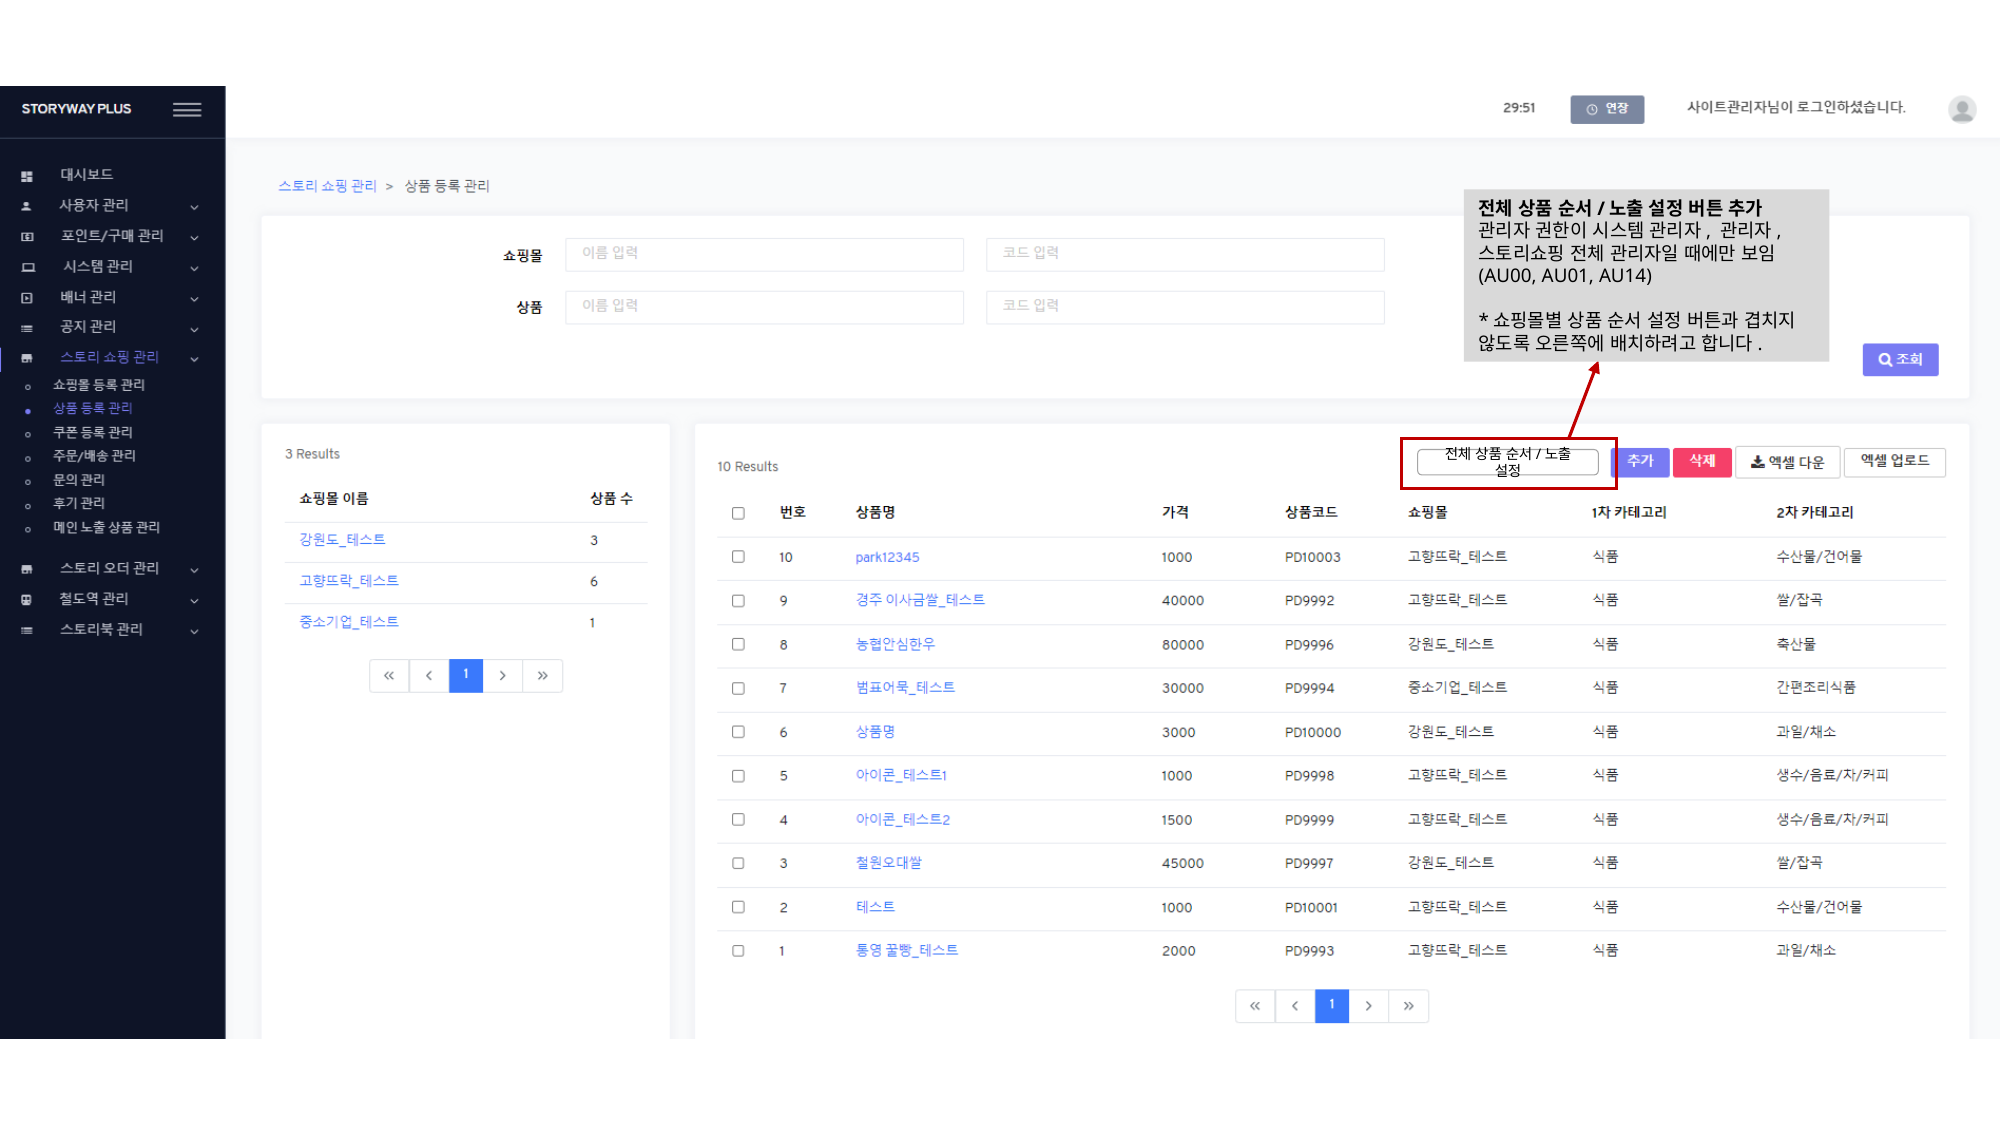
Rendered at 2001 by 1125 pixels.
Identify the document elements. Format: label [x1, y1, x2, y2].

text_box [1568, 360, 1599, 440]
picture [0, 85, 2000, 1040]
